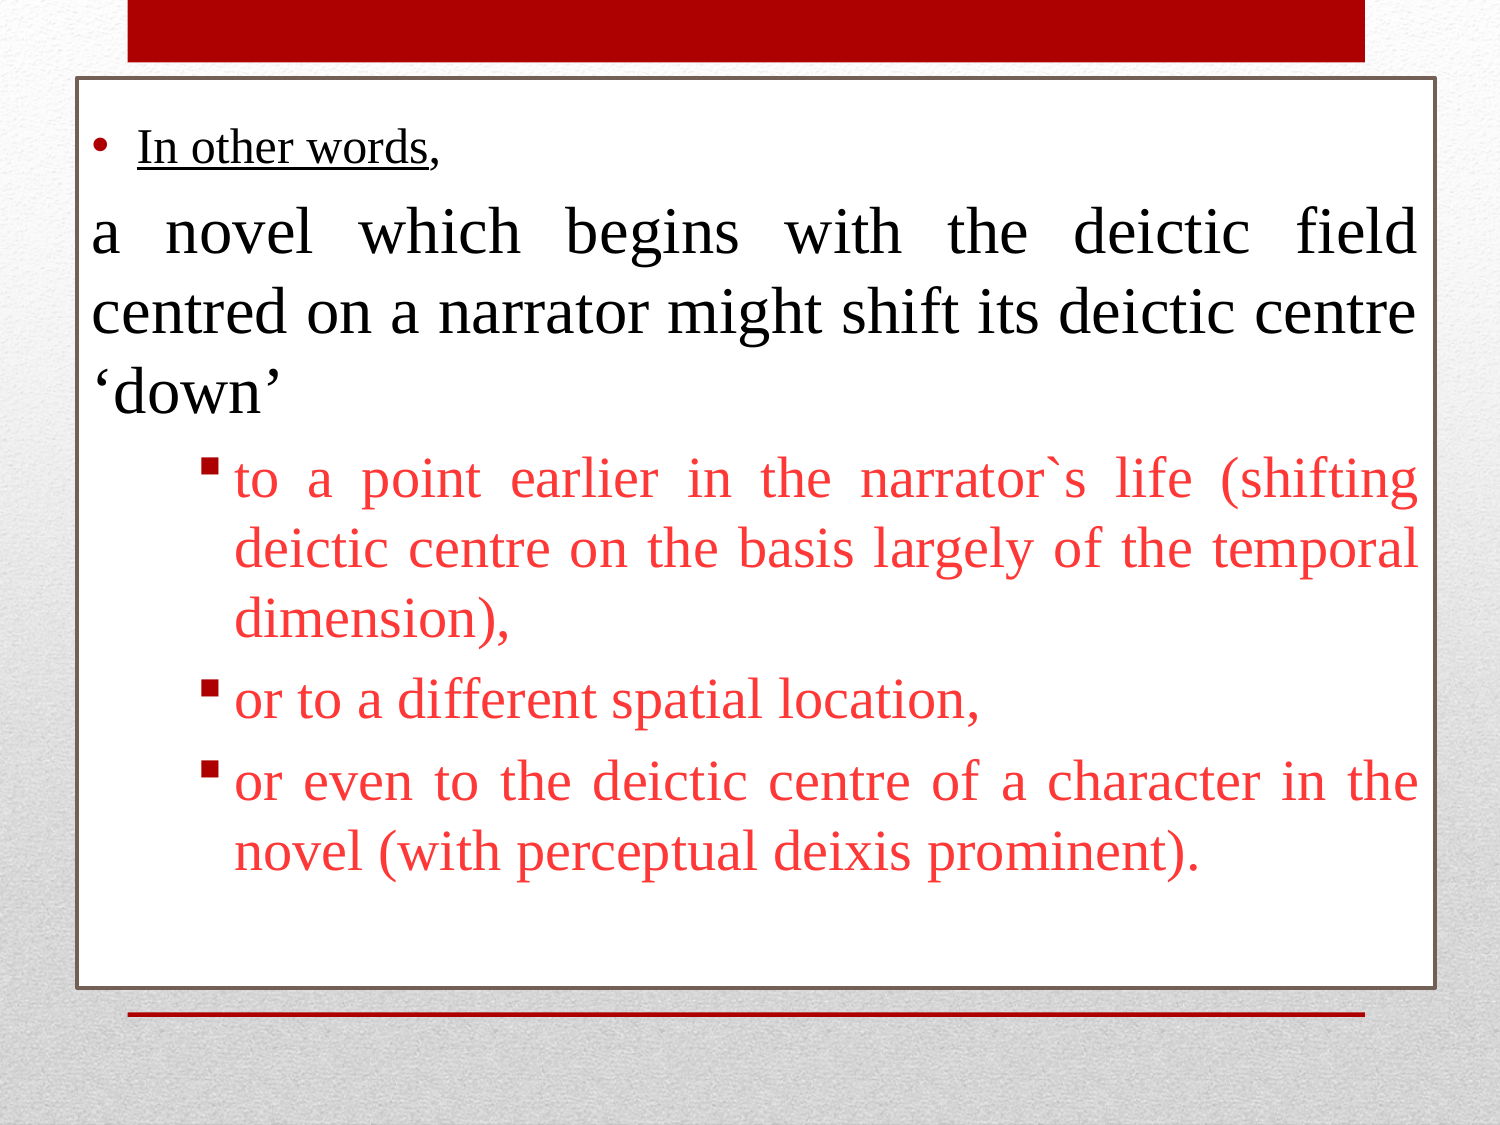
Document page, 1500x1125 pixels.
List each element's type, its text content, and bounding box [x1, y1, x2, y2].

list In other words, a novel which begins with the deictic field centred on a narrator might shift its deictic centre ‘down’ to a point earlier in the narrator`s life (shifting deictic centre on the basis largely of the temporal dimension), or to a different spatial location, or even to the deictic centre of a character in the novel (with perceptual deixis prominent). [75, 76, 1437, 990]
